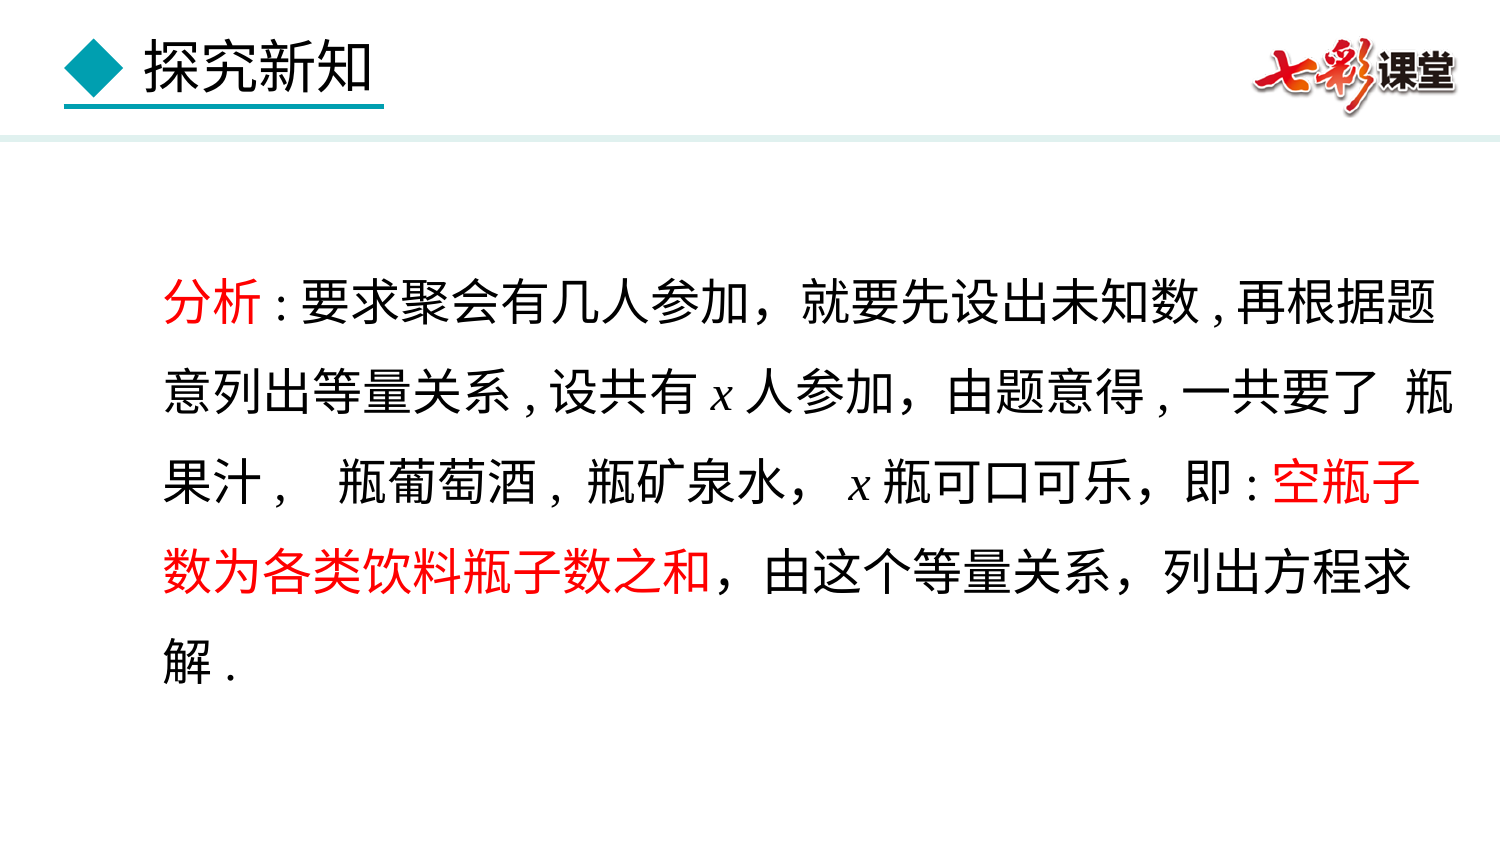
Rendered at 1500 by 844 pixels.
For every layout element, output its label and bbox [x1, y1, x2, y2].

picture [1249, 32, 1461, 118]
